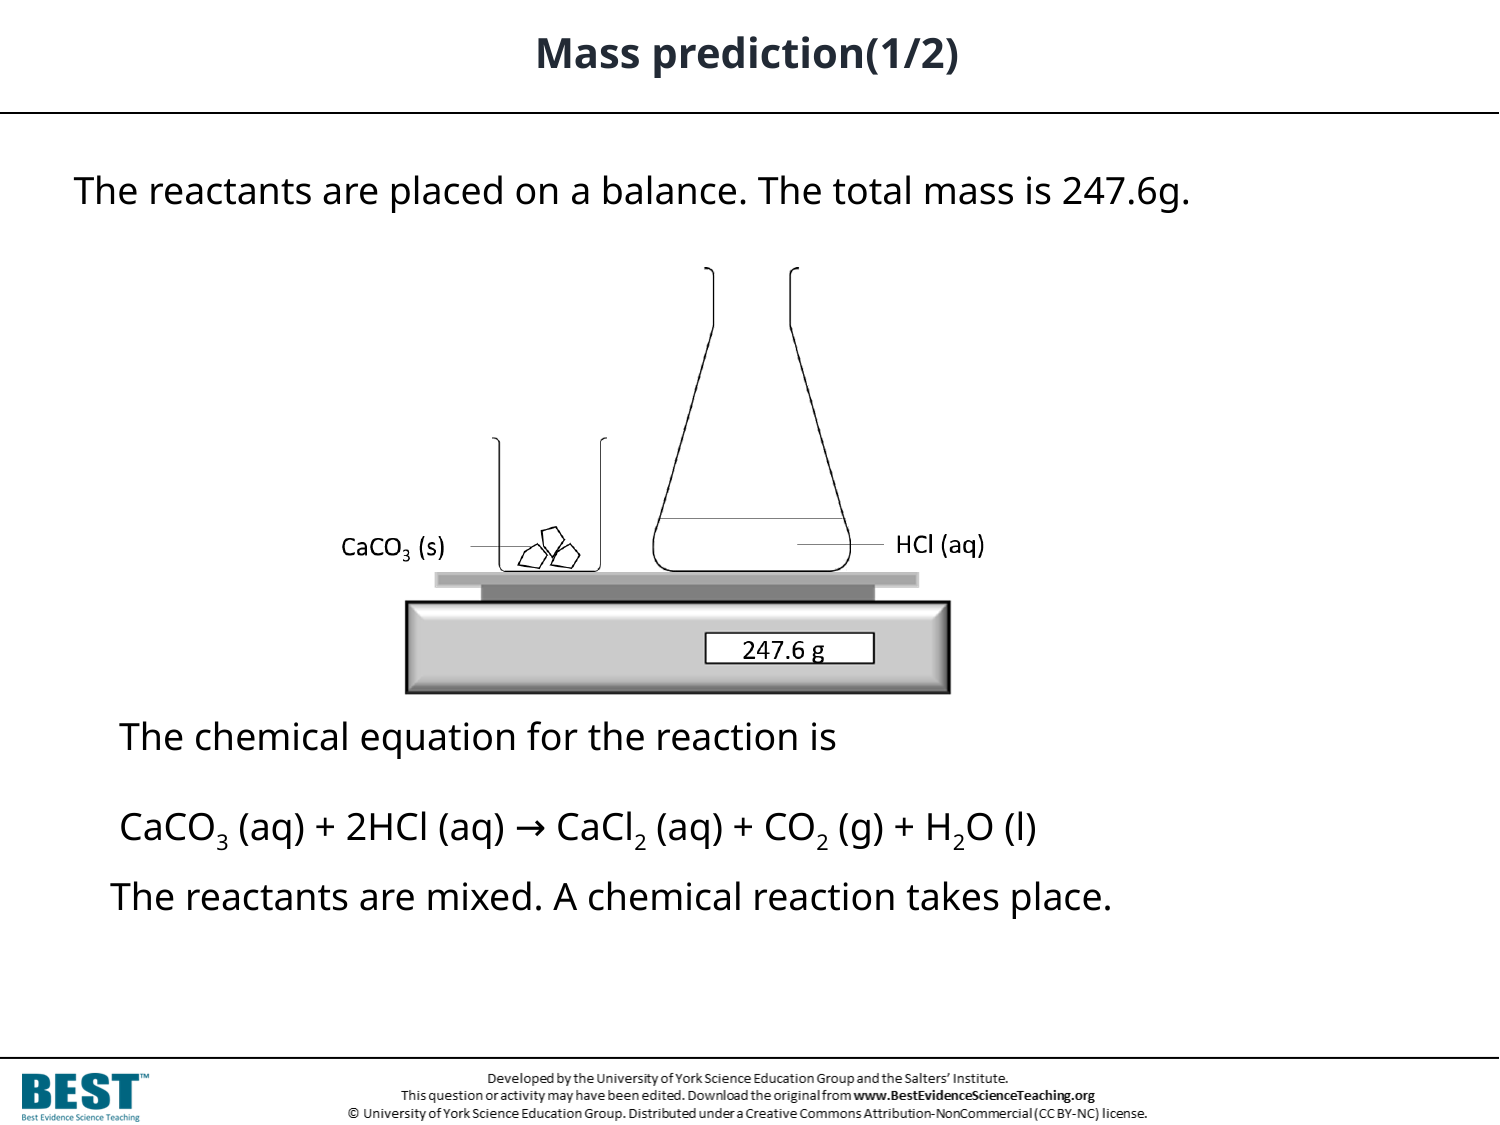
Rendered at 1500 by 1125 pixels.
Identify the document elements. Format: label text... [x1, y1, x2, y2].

text_box Mass prediction(1/2) [23, 4, 1471, 99]
picture [0, 112, 1500, 1125]
